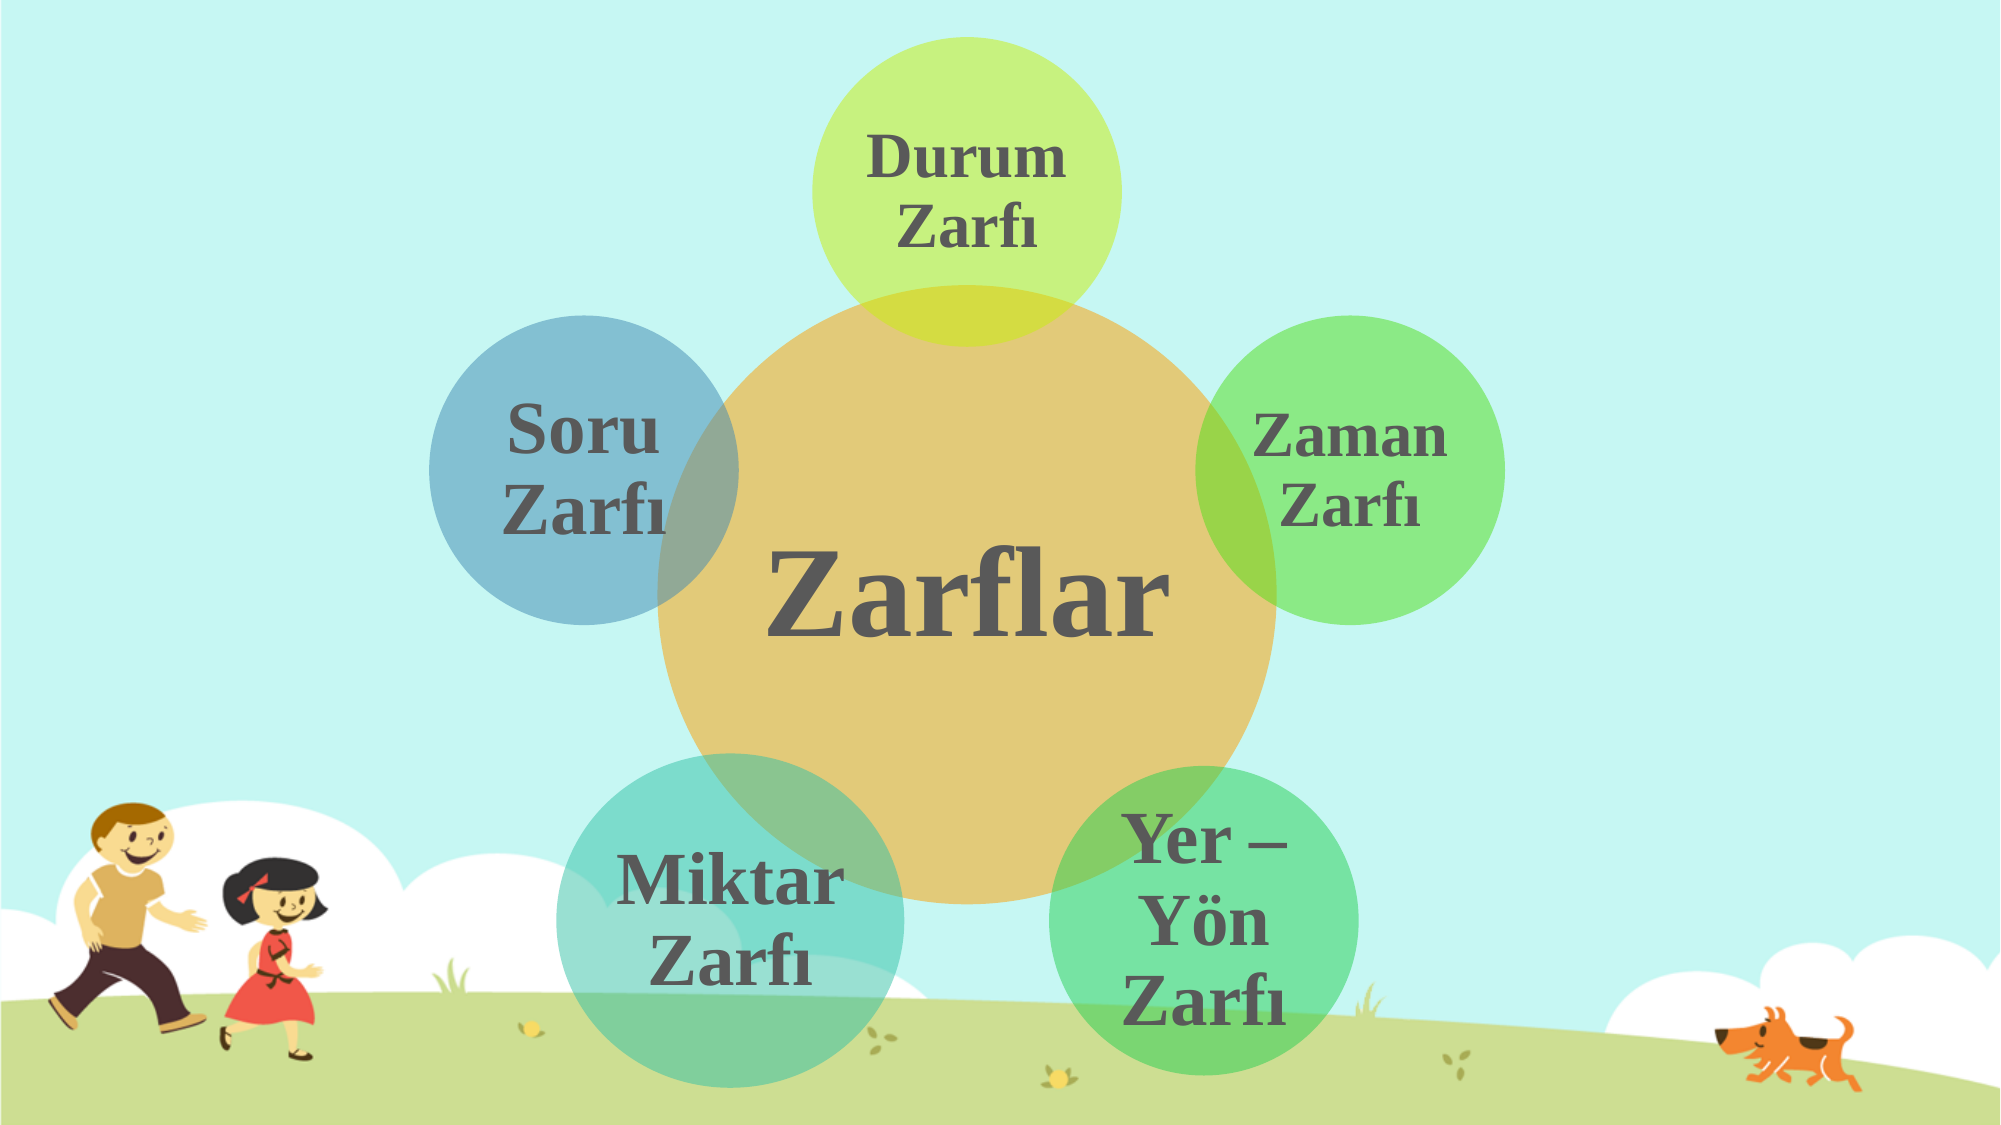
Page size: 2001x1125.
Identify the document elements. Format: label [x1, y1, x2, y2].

picture [0, 0, 2001, 1125]
text_box [91, 24, 1843, 1101]
